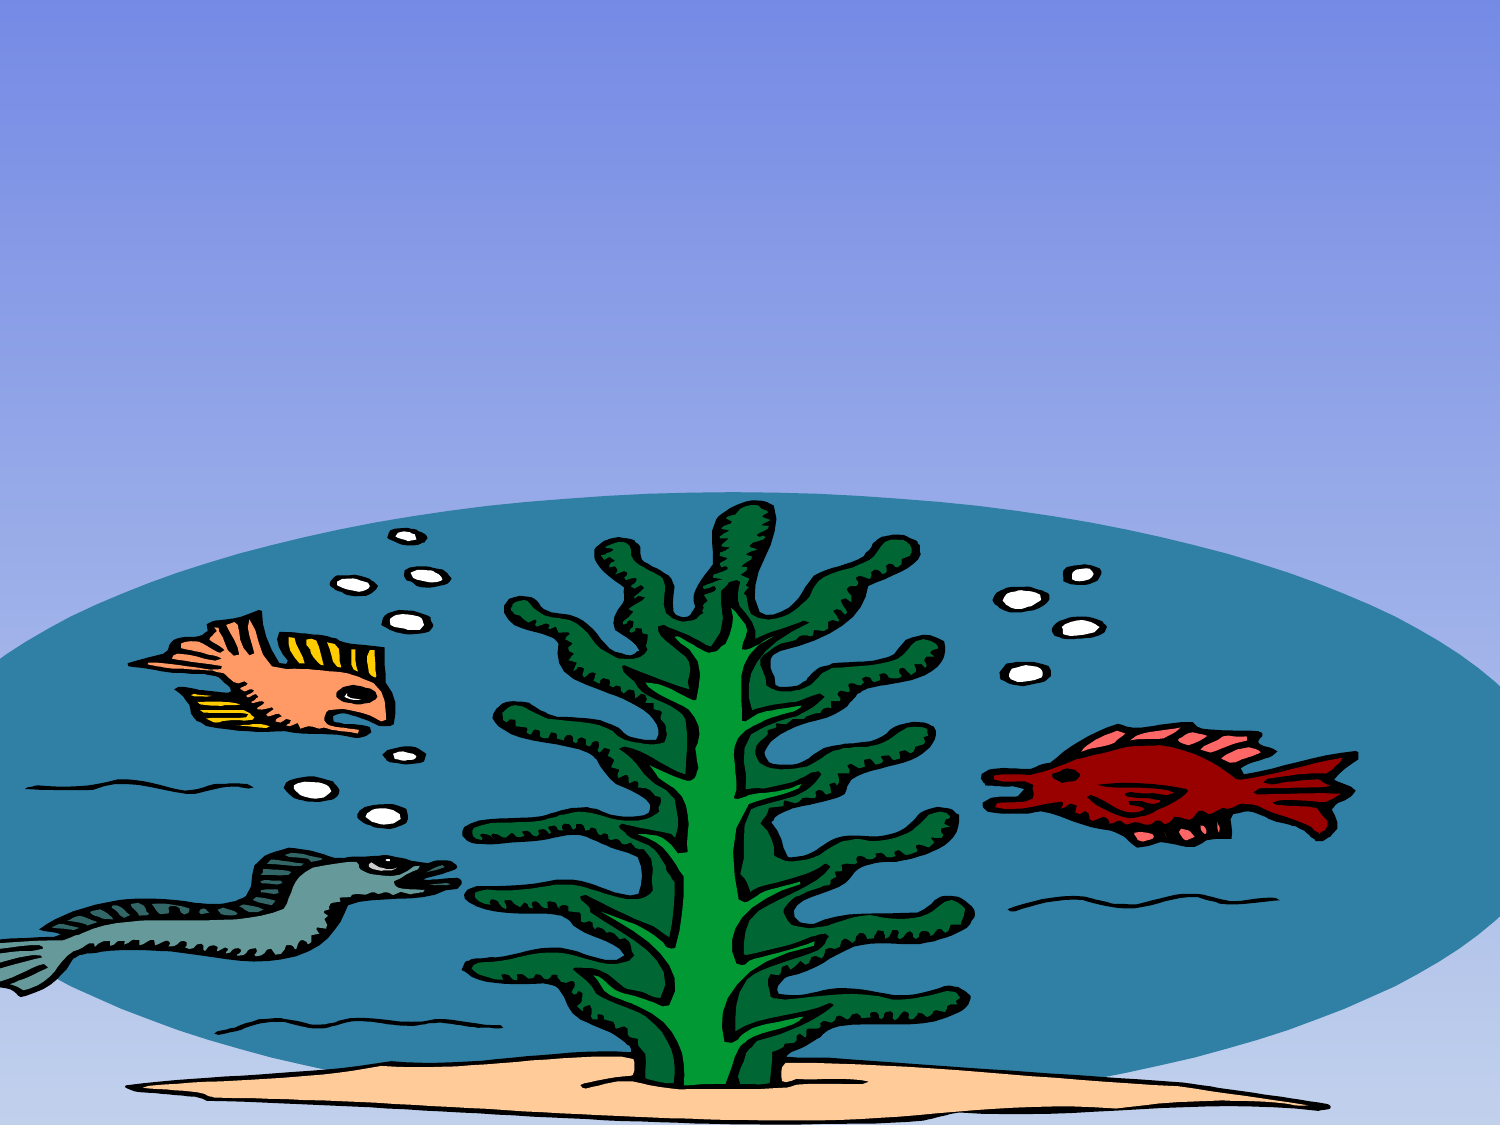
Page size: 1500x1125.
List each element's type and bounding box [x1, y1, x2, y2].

picture [0, 163, 1500, 1125]
